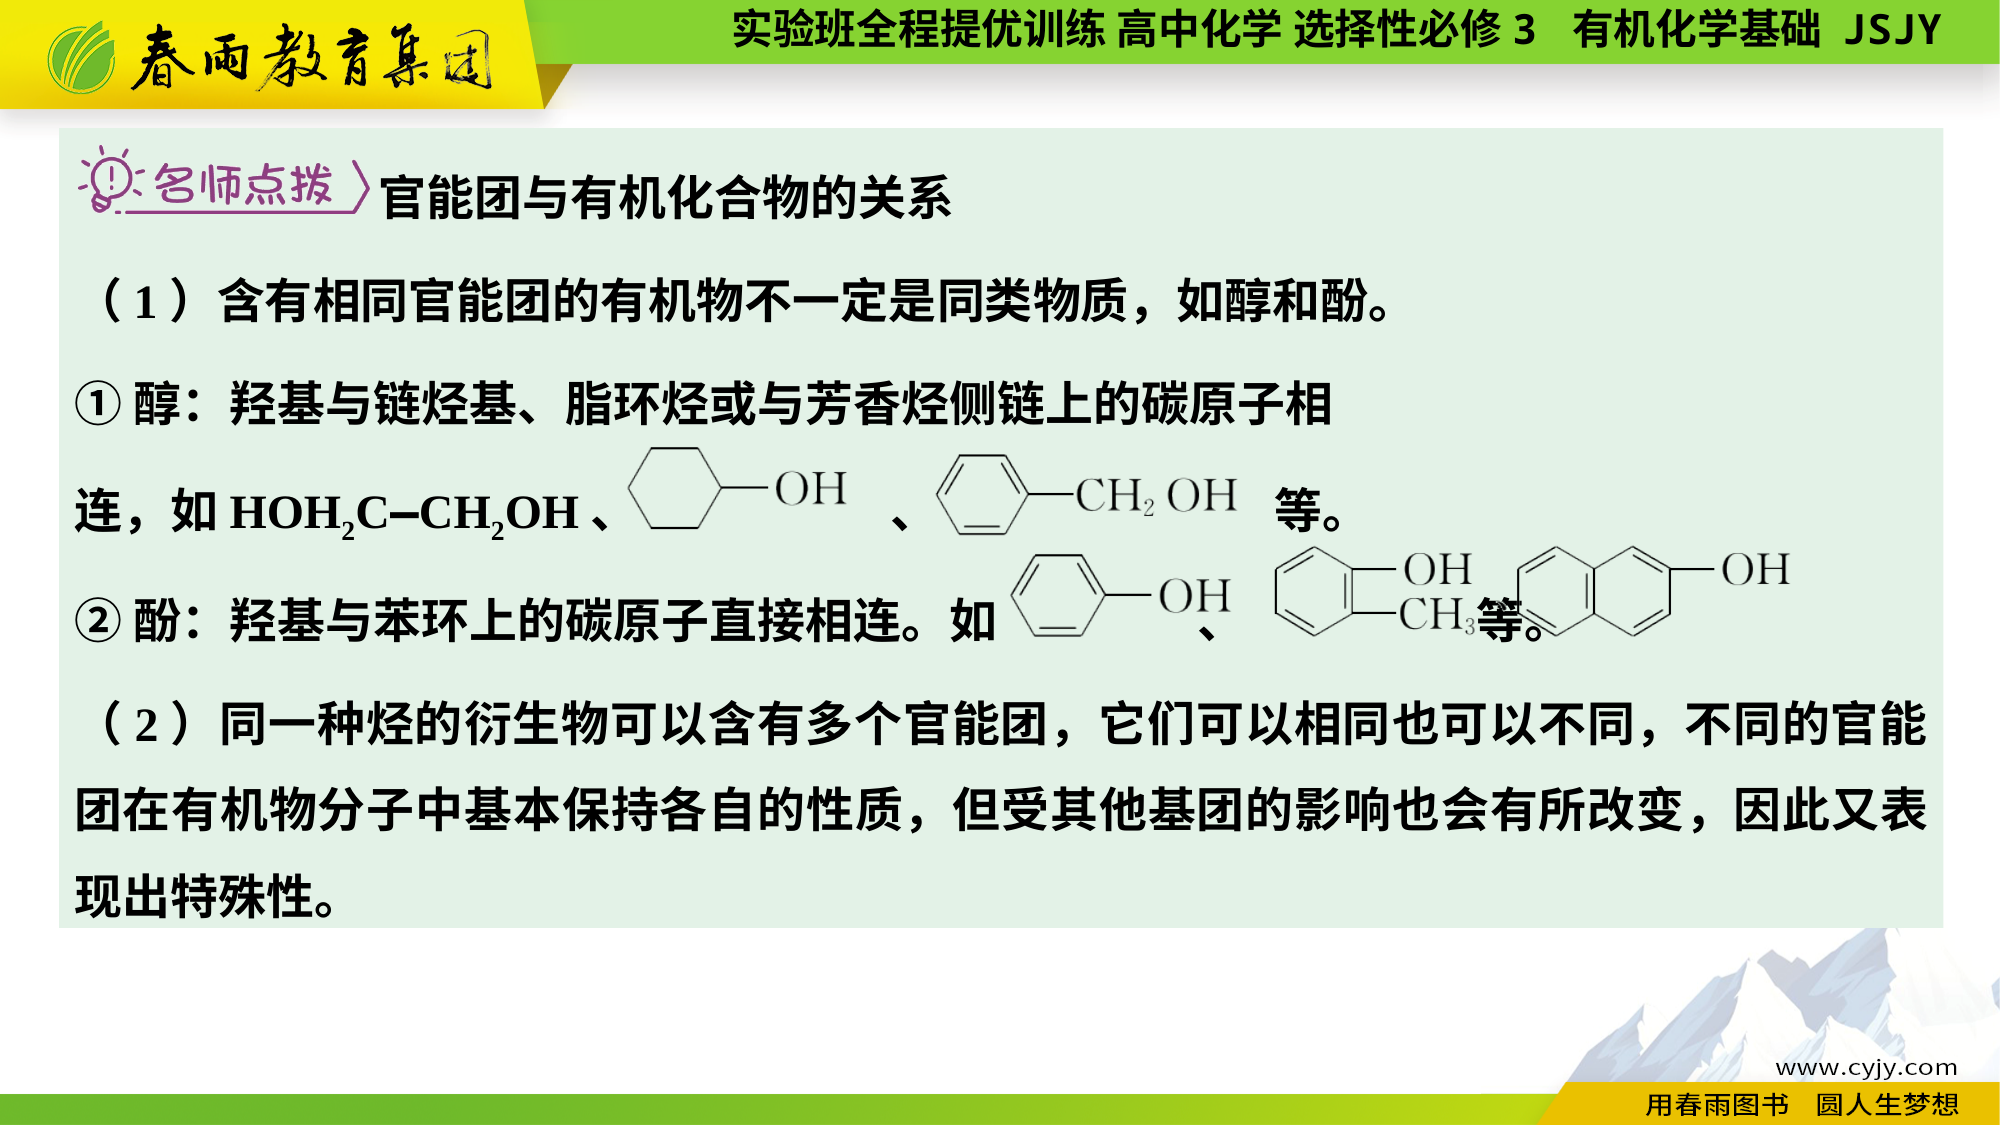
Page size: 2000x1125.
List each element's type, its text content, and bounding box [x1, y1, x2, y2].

list 官能团与有机化合物的关系 （1）含有相同官能团的有机物不一定是同类物质，如醇和酚。 ①醇：羟基与链烃基、脂环烃或与芳香烃侧链上的碳原子相 连，如HOH2C—CH2OH、 、 等。 ②酚：羟基与苯环上的碳原子直接相连。如 、 等。 （2）同一种烃的衍生物可以含有多个官能团，它们可以相同也可以不同，不同的官能团在有机物分子中基本保持各自的性质，但受其他基团的影响也会有所改变，因此又表现出特殊性。 [59, 128, 1944, 928]
picture [0, 0, 2000, 1125]
